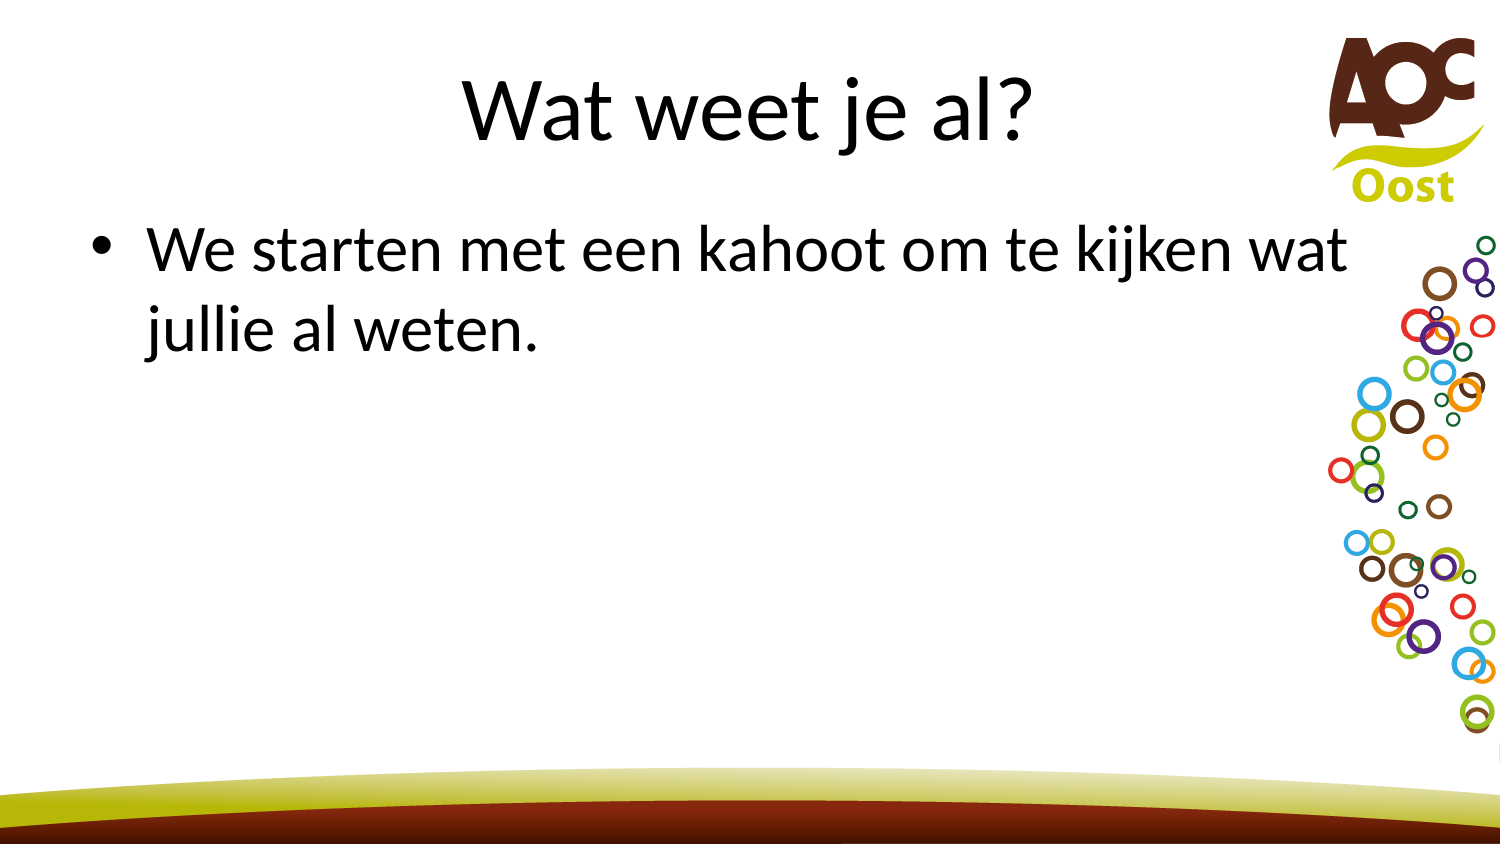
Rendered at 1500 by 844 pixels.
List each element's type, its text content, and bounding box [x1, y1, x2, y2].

title Wat weet je al? [75, 33, 1425, 175]
list We starten met een kahoot om te kijken wat jullie al weten. [75, 196, 1425, 754]
picture [0, 0, 1500, 844]
